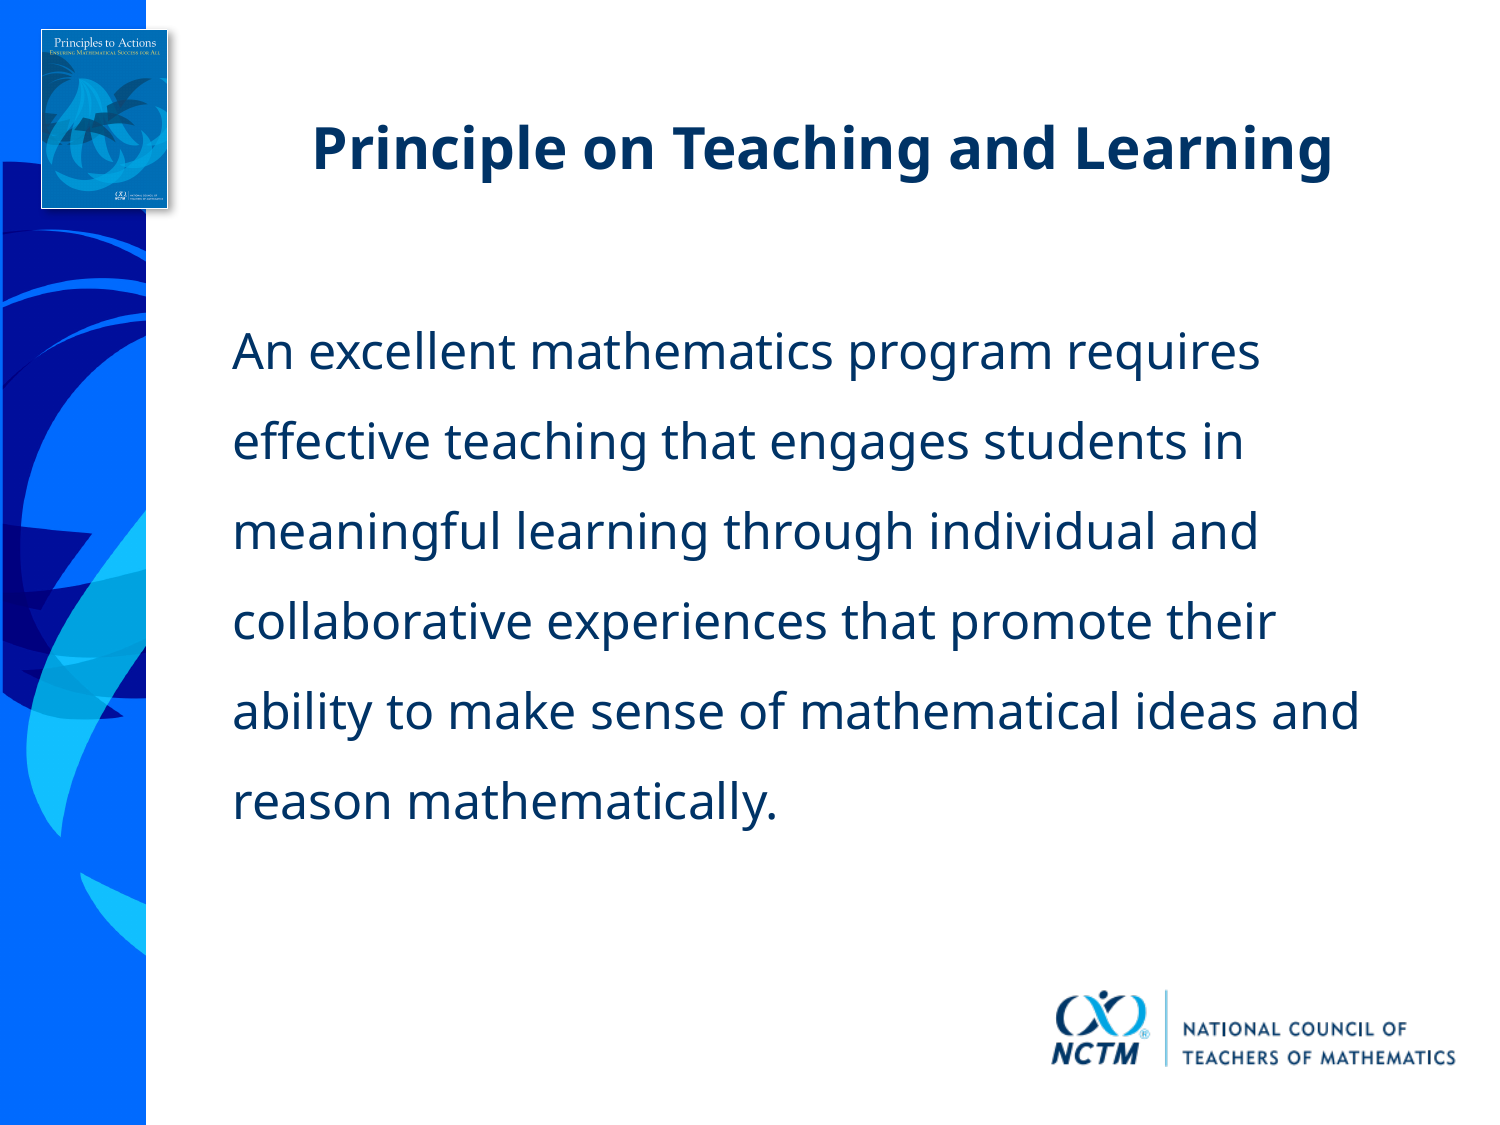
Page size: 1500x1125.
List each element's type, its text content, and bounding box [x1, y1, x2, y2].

picture [0, 0, 168, 1125]
text_box Principle on Teaching and Learning [151, 52, 1500, 240]
text_box An excellent mathematics program requires effective teaching that engages students in meaningful learning through individual and collaborative experiences that promote their ability to make sense of mathematical ideas and reason mathematically. [217, 282, 1413, 970]
picture [1034, 969, 1474, 1085]
